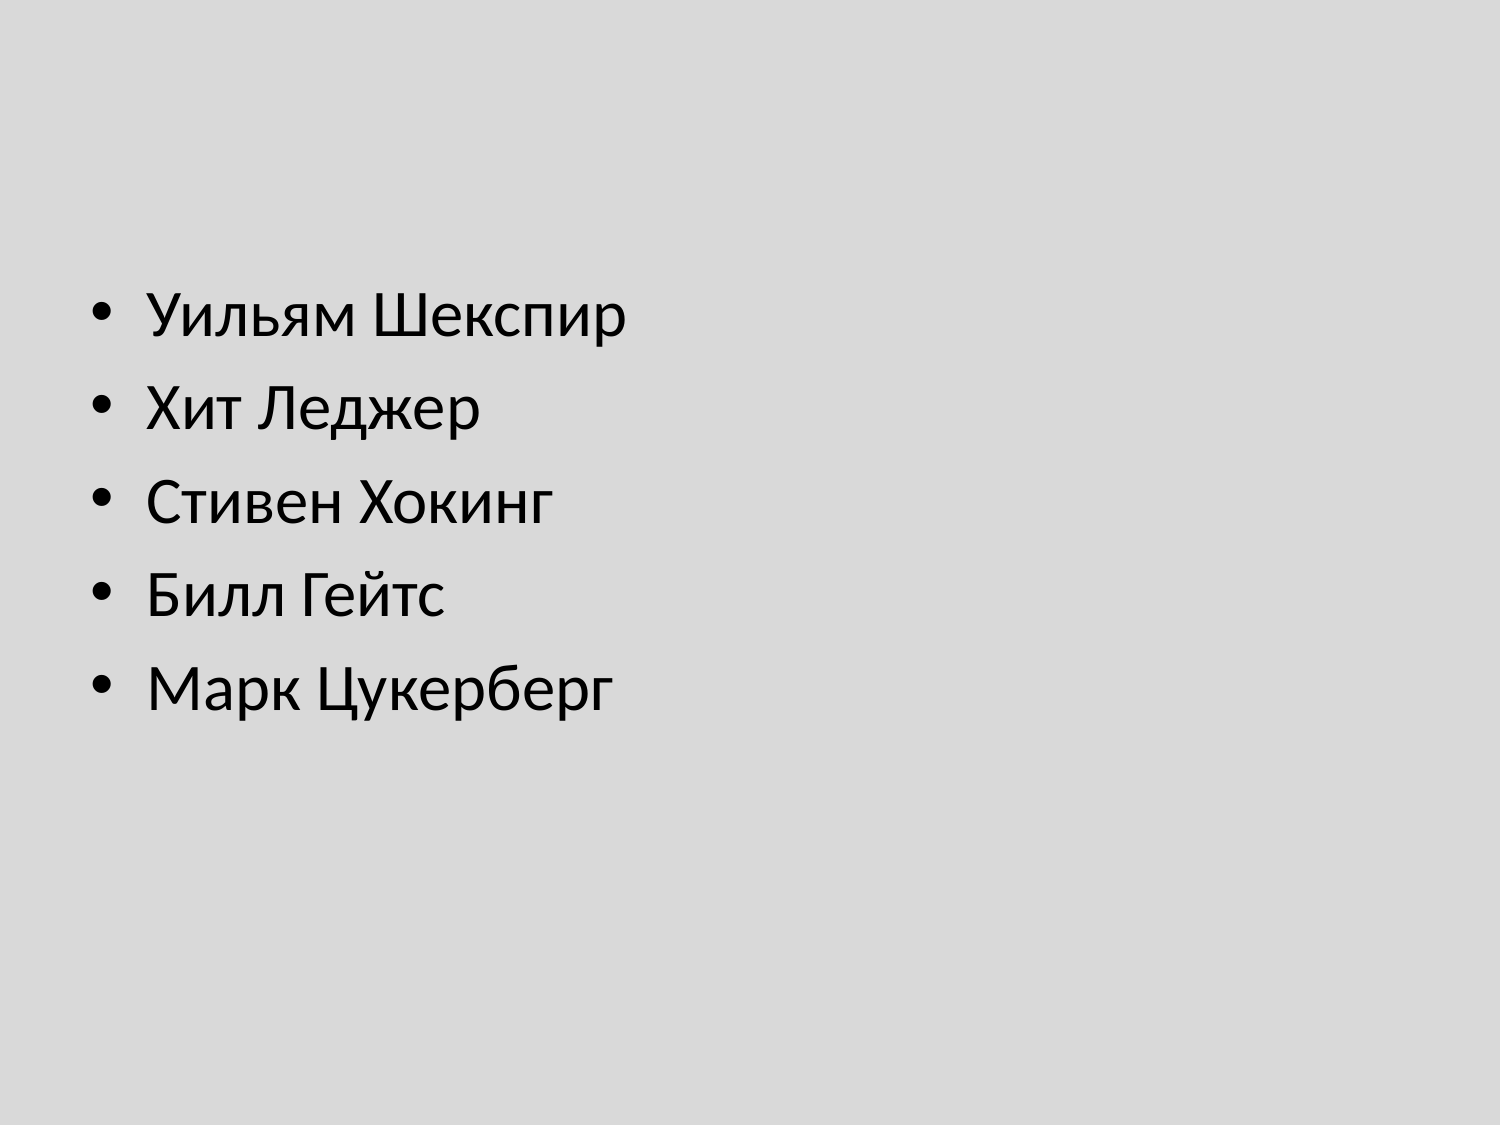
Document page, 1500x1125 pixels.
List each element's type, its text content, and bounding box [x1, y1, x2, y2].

list Уильям Шекспир Хит Леджер Стивен Хокинг Билл Гейтс Марк Цукерберг [75, 262, 1425, 1005]
